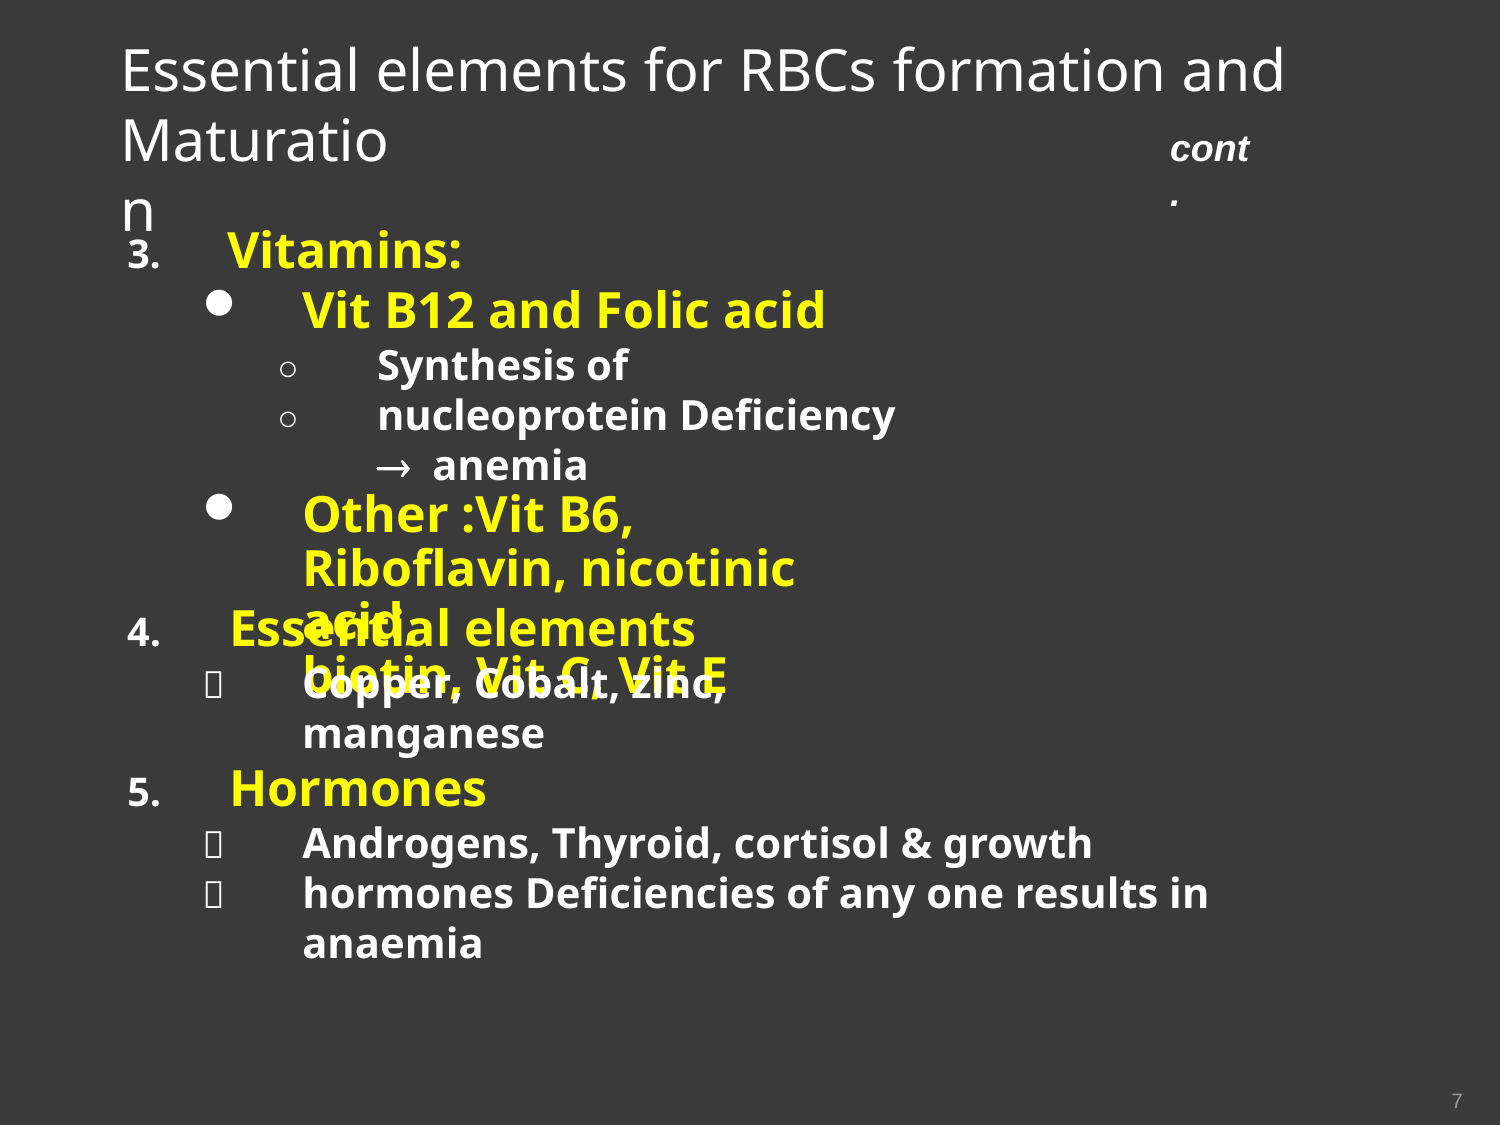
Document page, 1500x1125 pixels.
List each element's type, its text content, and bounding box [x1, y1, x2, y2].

text_box 5. Hormones Androgens, Thyroid, cortisol & growth hormones Deficiencies of any one results in anaemia [125, 756, 1288, 967]
text_box cont. [1168, 123, 1252, 214]
slide_number 7 [1435, 1089, 1467, 1125]
text_box Maturation [117, 103, 424, 244]
text_box Vitamins: Vit B12 and Folic acid [125, 218, 846, 339]
title Essential elements for RBCs formation and [117, 33, 1289, 222]
text_box 4. Essential elements Copper, Cobalt, zinc, manganese [125, 596, 964, 756]
text_box Synthesis of nucleoprotein Deficiency  anemia Other :Vit B6, Riboflavin, nicotinic acid, biotin, Vit C, Vit E [200, 338, 1303, 704]
